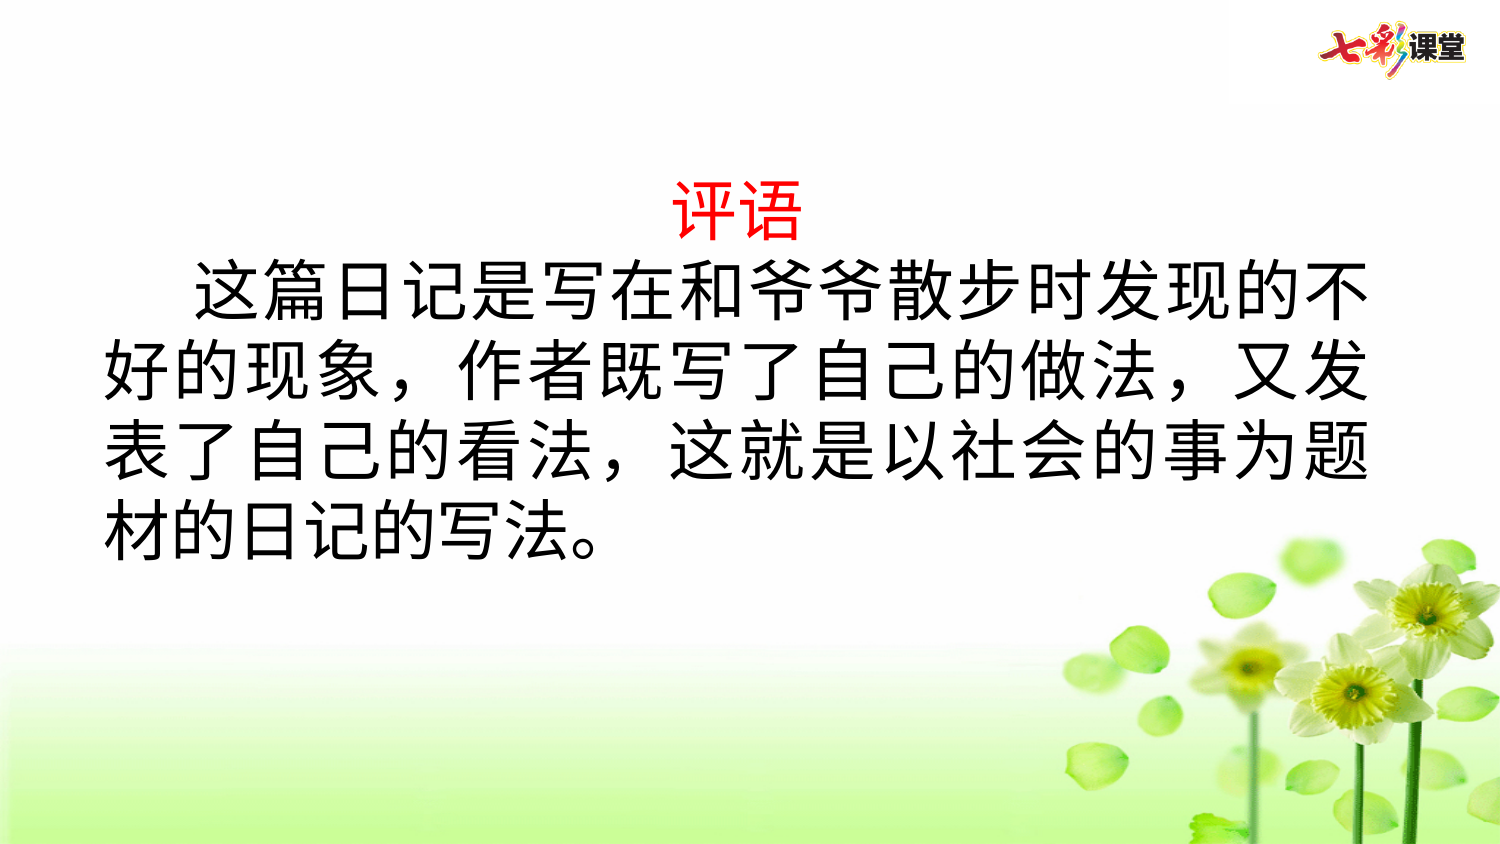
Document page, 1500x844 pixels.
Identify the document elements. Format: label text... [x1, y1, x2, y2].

picture [0, 0, 1500, 844]
text_box 评语 这篇日记是写在和爷爷散步时发现的不好的现象，作者既写了自己的做法，又发表了自己的看法，这就是以社会的事为题材的日记的写法。 [88, 161, 1386, 576]
